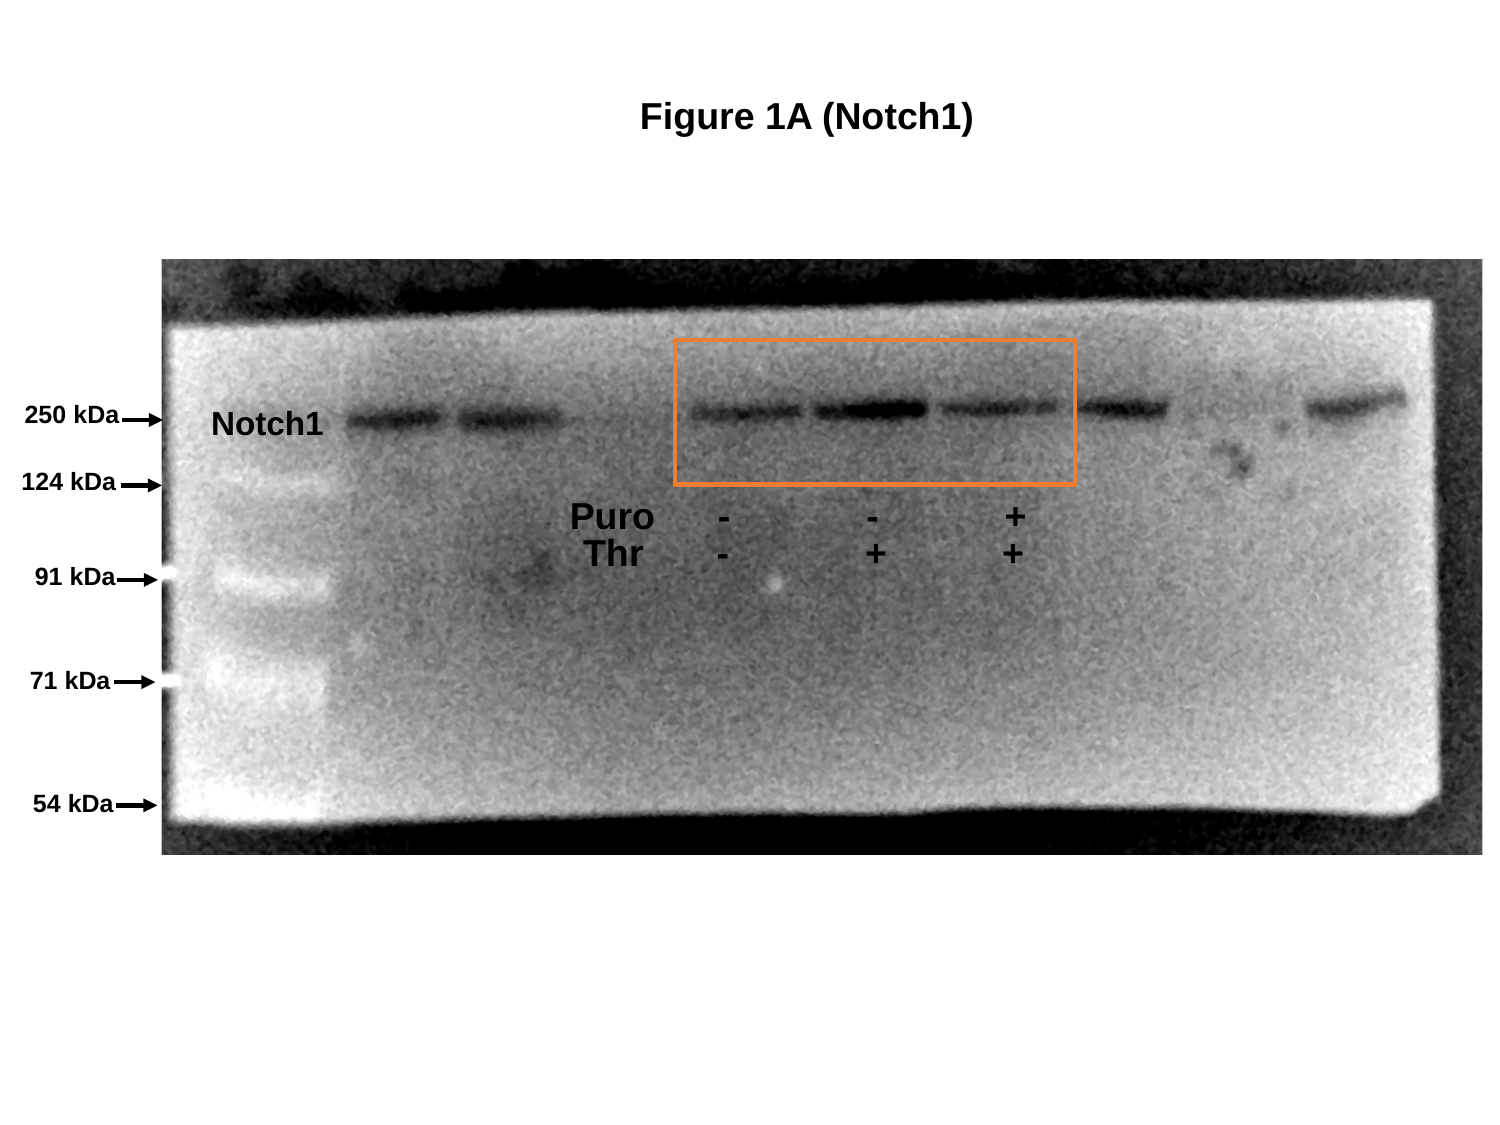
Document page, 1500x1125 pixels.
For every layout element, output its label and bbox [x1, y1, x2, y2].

text_box [6, 84, 1483, 855]
